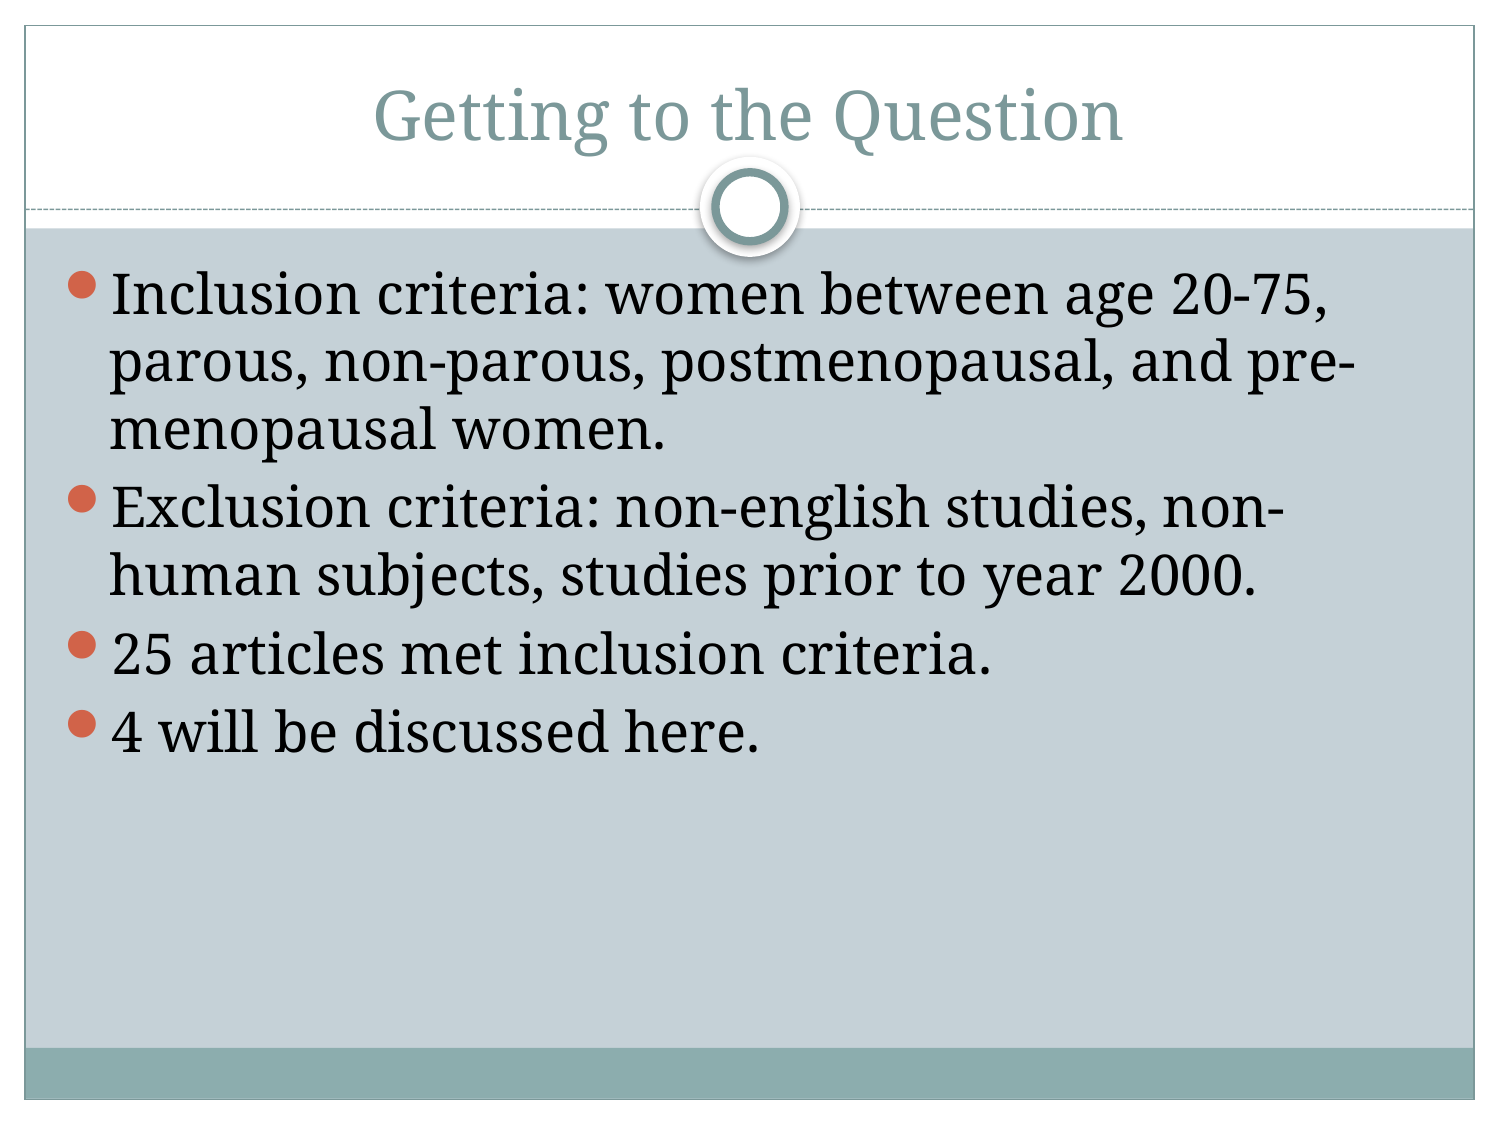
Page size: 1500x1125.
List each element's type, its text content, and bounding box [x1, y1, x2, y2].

title Getting to the Question [49, 37, 1450, 162]
list Inclusion criteria: women between age 20-75, parous, non-parous, postmenopausal, and pre-menopausal women. Exclusion criteria: non-english studies, non-human subjects, studies prior to year 2000. 25 articles met inclusion criteria. 4 will be discussed here. [49, 250, 1445, 1001]
